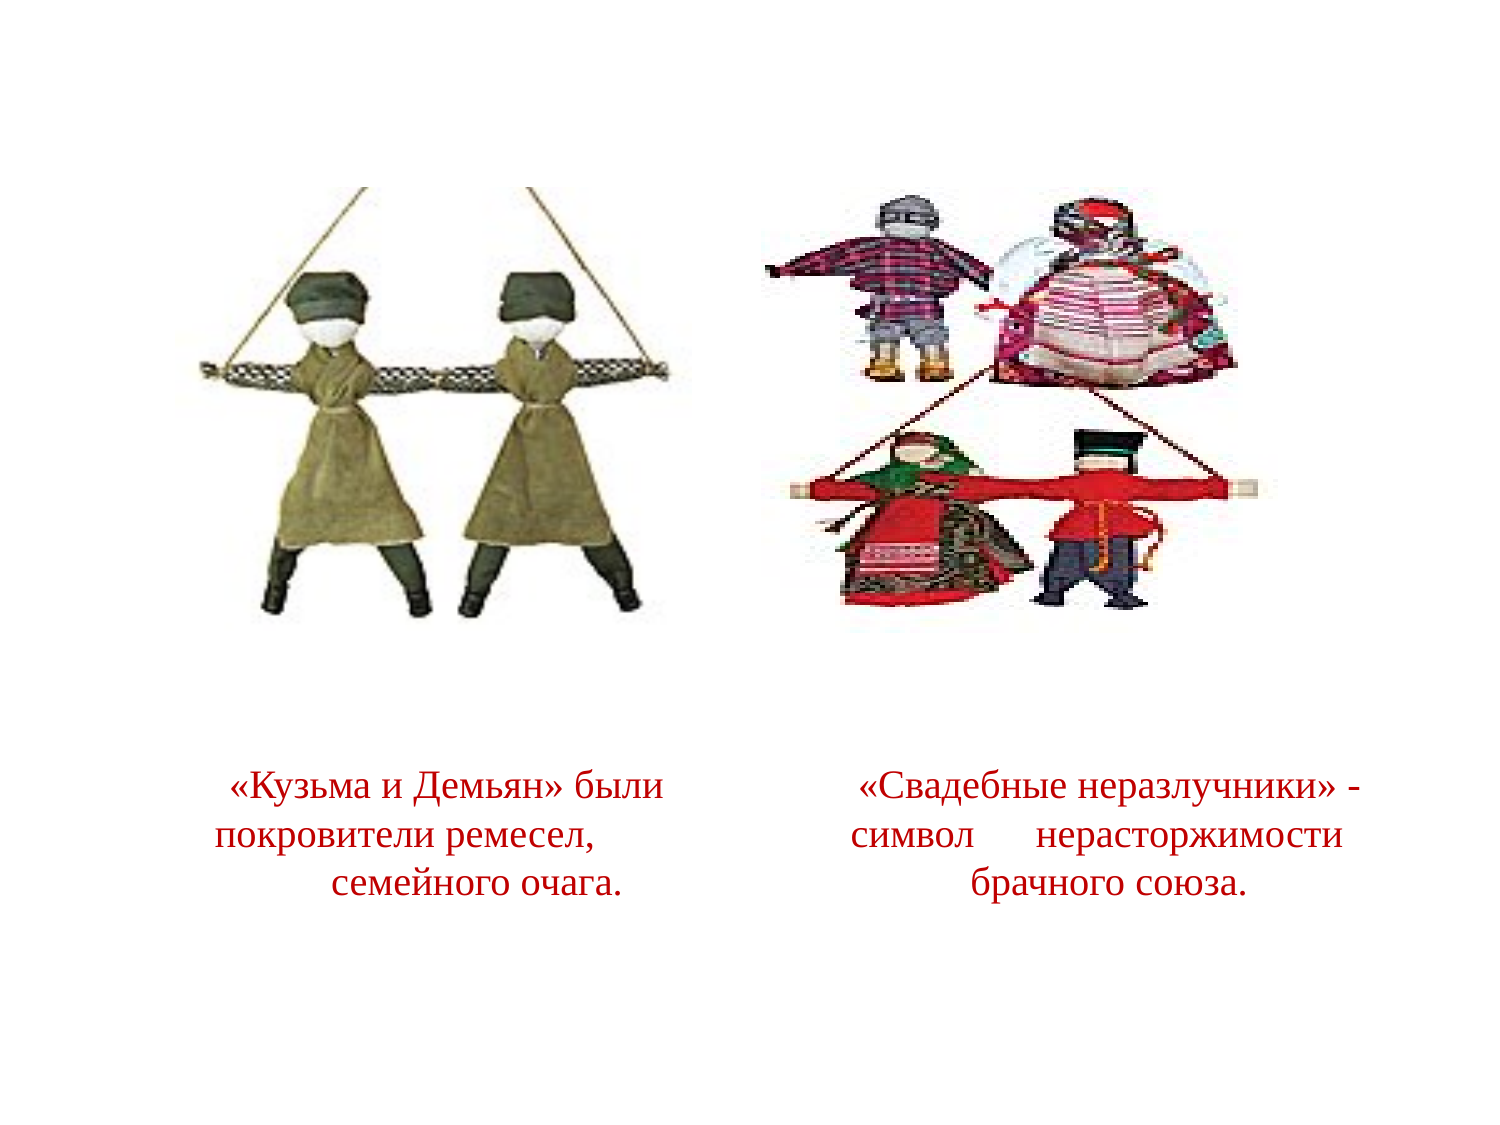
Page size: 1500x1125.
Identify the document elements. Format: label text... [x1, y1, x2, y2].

title «Кузьма и Демьян» были «Свадебные неразлучники» - покровители ремесел, символ нерасторжимости семейного очага. брачного союза. [75, 750, 1425, 961]
picture [761, 187, 1278, 634]
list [175, 187, 692, 634]
